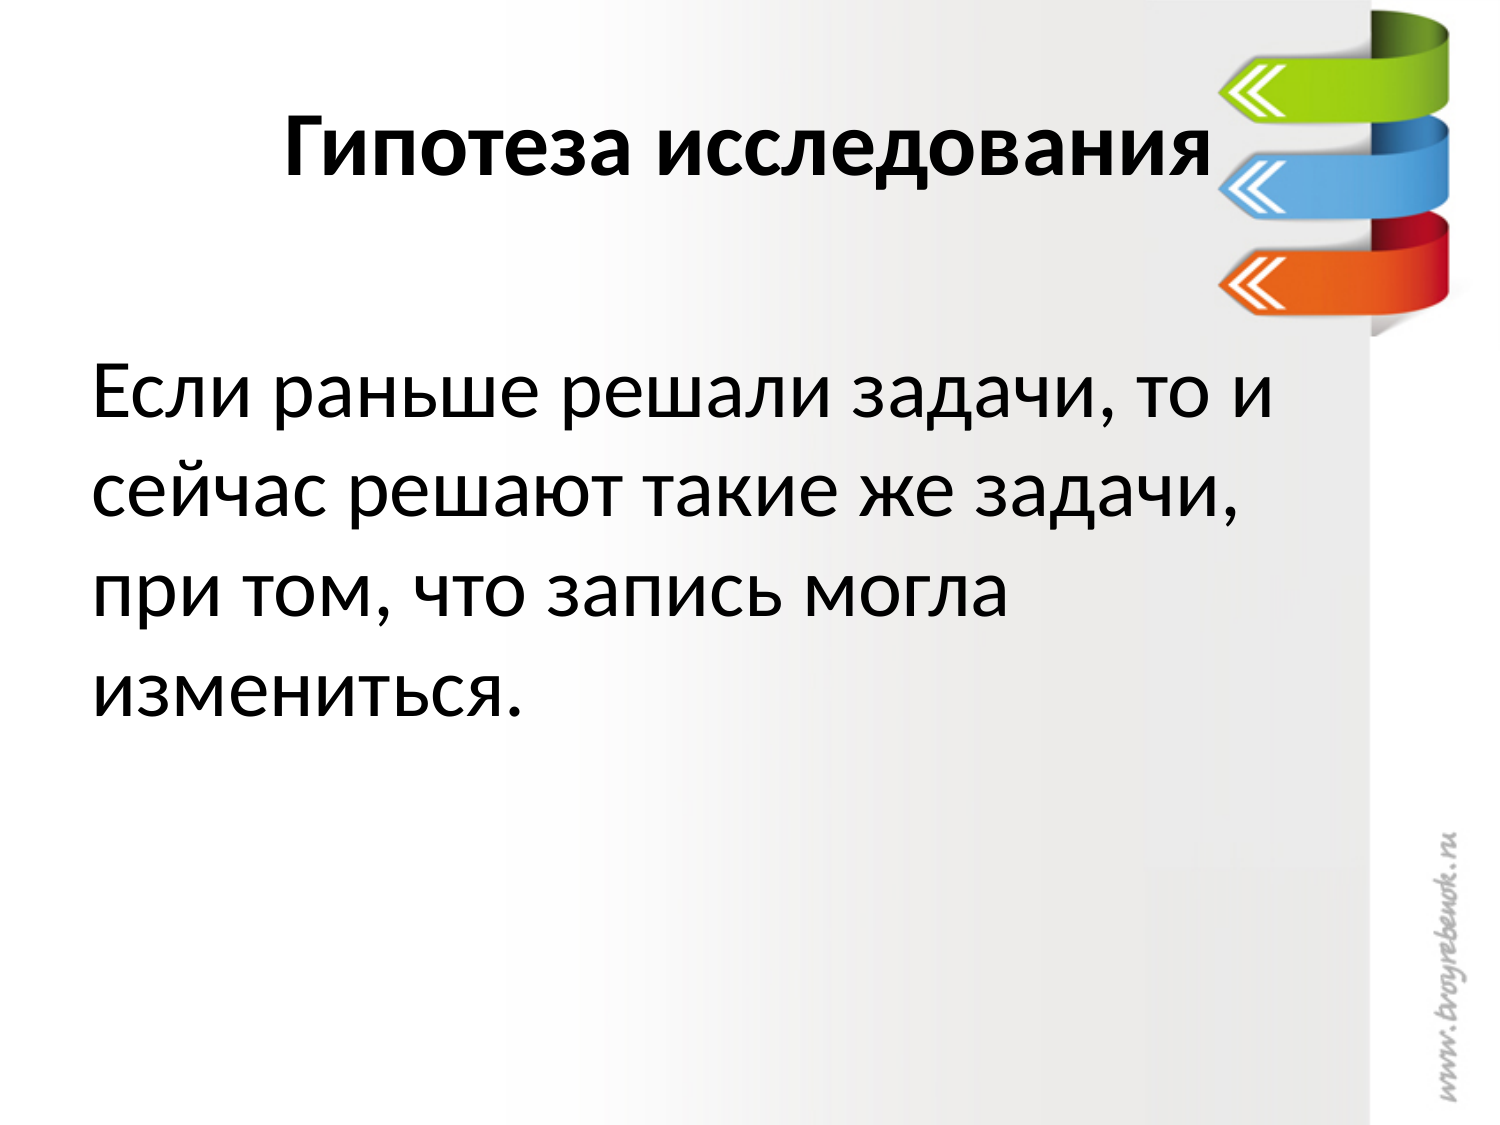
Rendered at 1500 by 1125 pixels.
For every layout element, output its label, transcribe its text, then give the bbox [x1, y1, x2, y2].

title Гипотеза исследования [75, 45, 1425, 233]
picture [0, 0, 1500, 1125]
list Если раньше решали задачи, то и сейчас решают такие же задачи, при том, что запись могла измениться. [76, 326, 1366, 1069]
